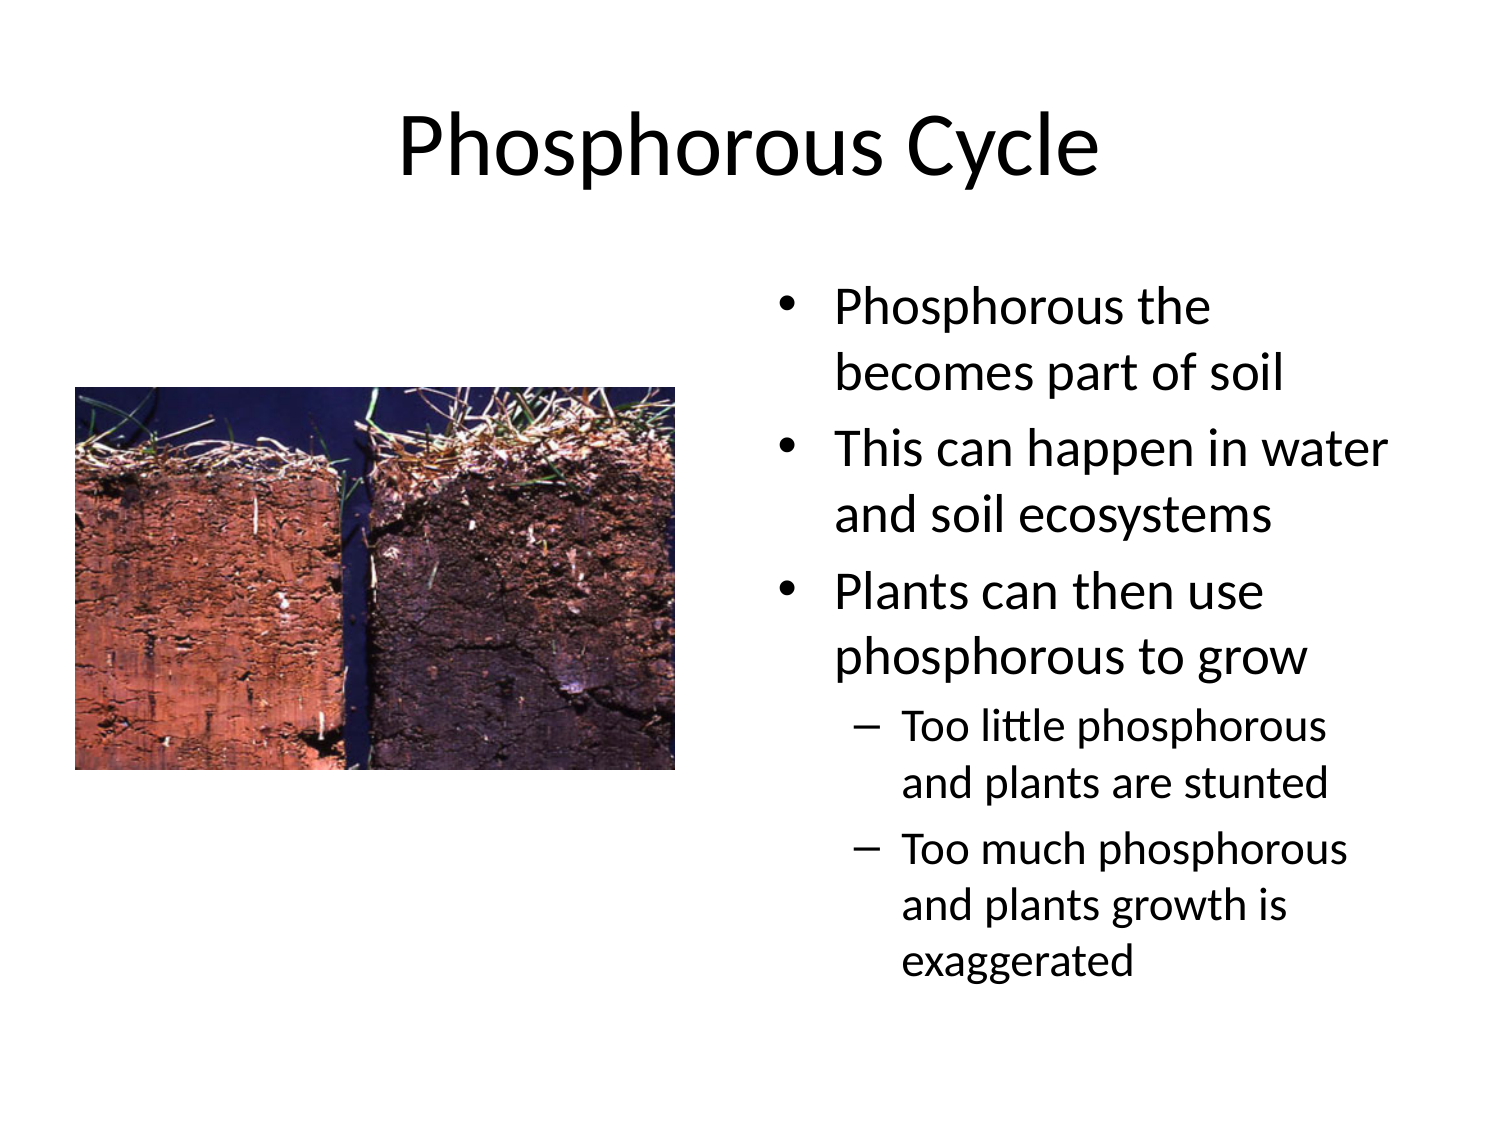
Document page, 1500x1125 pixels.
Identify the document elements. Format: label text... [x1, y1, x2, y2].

picture [74, 387, 676, 770]
list Phosphorous the becomes part of soil This can happen in water and soil ecosystems Plants can then use phosphorous to grow Too little phosphorous and plants are stunted Too much phosphorous and plants growth is exaggerated [762, 262, 1425, 1005]
title Phosphorous Cycle [75, 45, 1425, 233]
